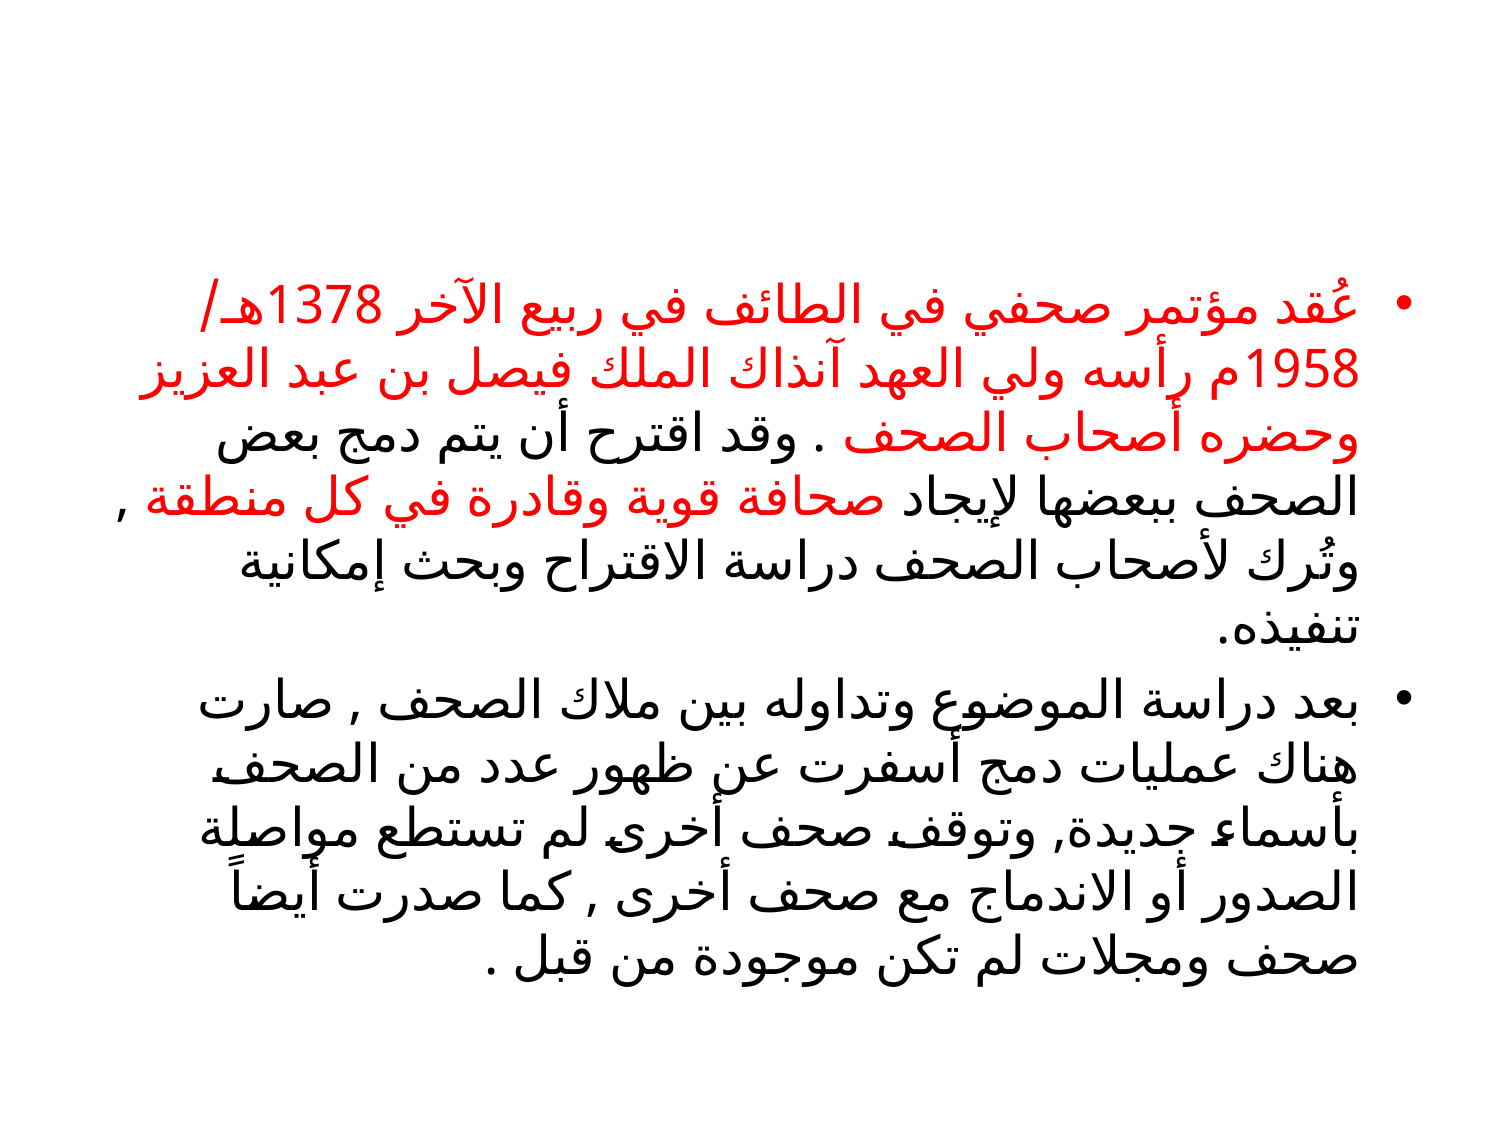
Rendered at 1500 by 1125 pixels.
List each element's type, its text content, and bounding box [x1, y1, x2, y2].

list عُقد مؤتمر صحفي في الطائف في ربيع الآخر 1378هـ/ 1958م رأسه ولي العهد آنذاك الملك فيصل بن عبد العزيز وحضره أصحاب الصحف . وقد اقترح أن يتم دمج بعض الصحف ببعضها لإيجاد صحافة قوية وقادرة في كل منطقة , وتُرك لأصحاب الصحف دراسة الاقتراح وبحث إمكانية تنفيذه. بعد دراسة الموضوع وتداوله بين ملاك الصحف , صارت هناك عمليات دمج أسفرت عن ظهور عدد من الصحف بأسماء جديدة, وتوقف صحف أخرى لم تستطع مواصلة الصدور أو الاندماج مع صحف أخرى , كما صدرت أيضاً صحف ومجلات لم تكن موجودة من قبل . [75, 262, 1425, 1005]
